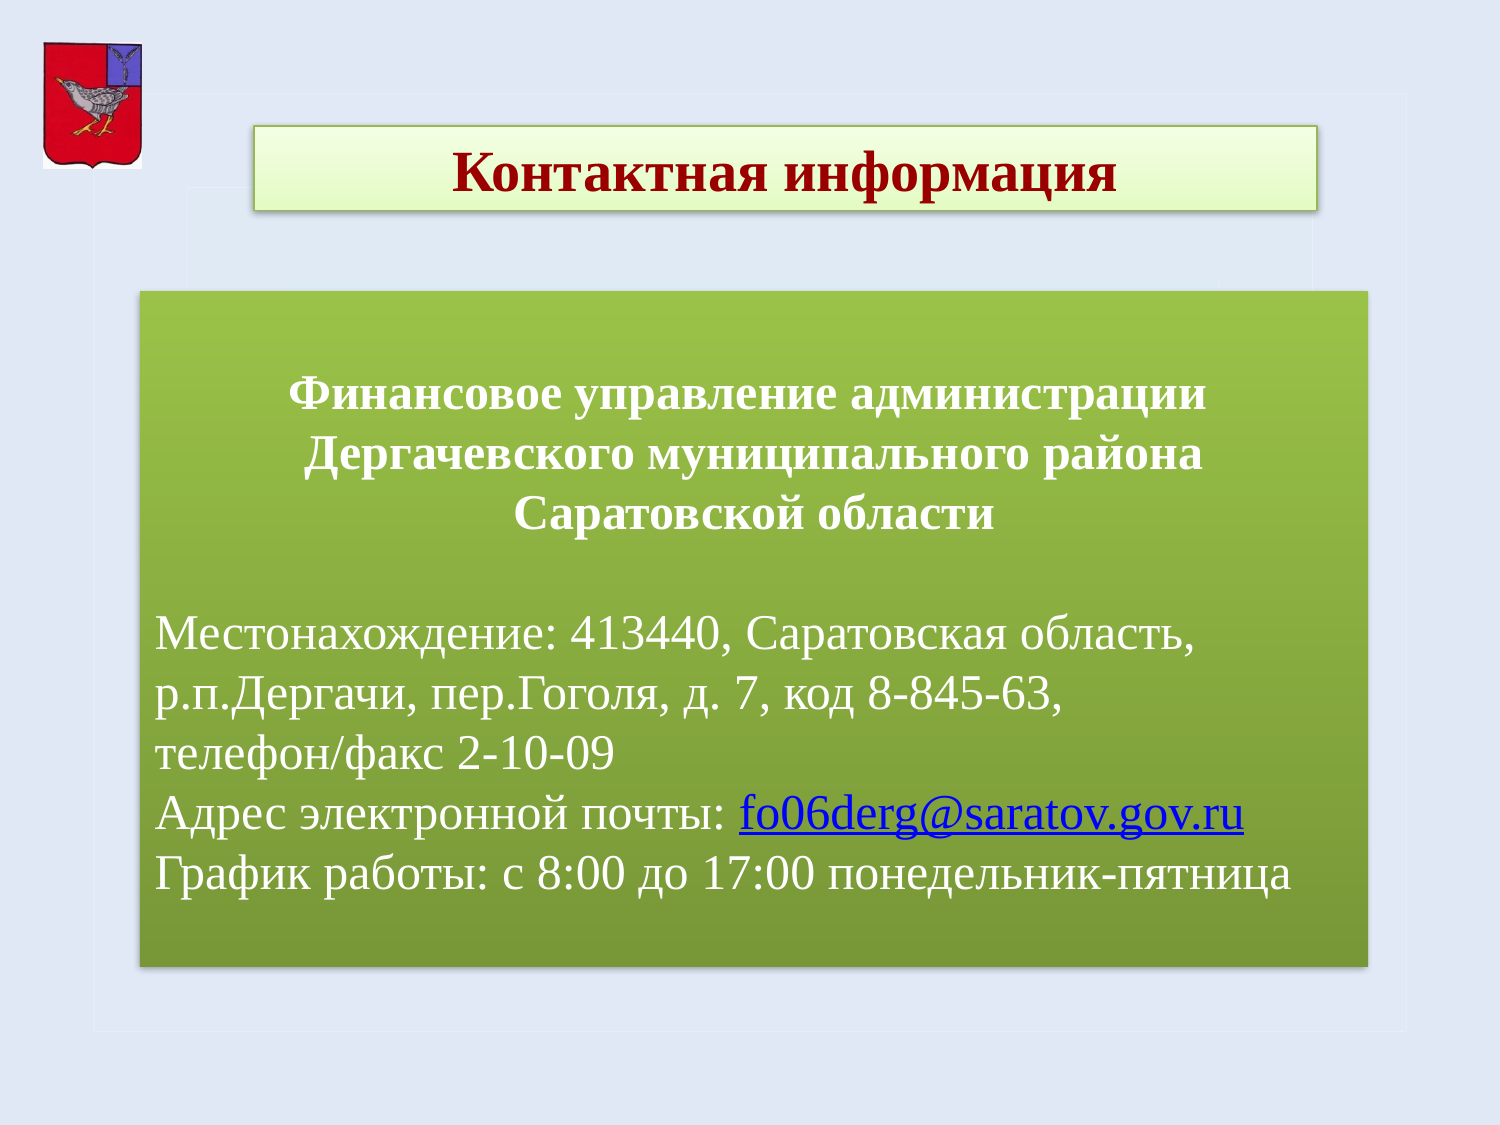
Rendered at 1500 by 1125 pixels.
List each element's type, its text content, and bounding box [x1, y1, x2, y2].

text_box Контактная информация [253, 125, 1318, 211]
picture [42, 42, 142, 169]
text_box Финансовое управление администрации Дергачевского муниципального района Саратовской области Местонахождение: 413440, Саратовская область, р.п.Дергачи, пер.Гоголя, д. 7, код 8-845-63, телефон/факс 2-10-09 Адрес электронной почты: fo06derg@saratov.gov.ru График работы: с 8:00 до 17:00 понедельник-пятница [139, 291, 1369, 967]
